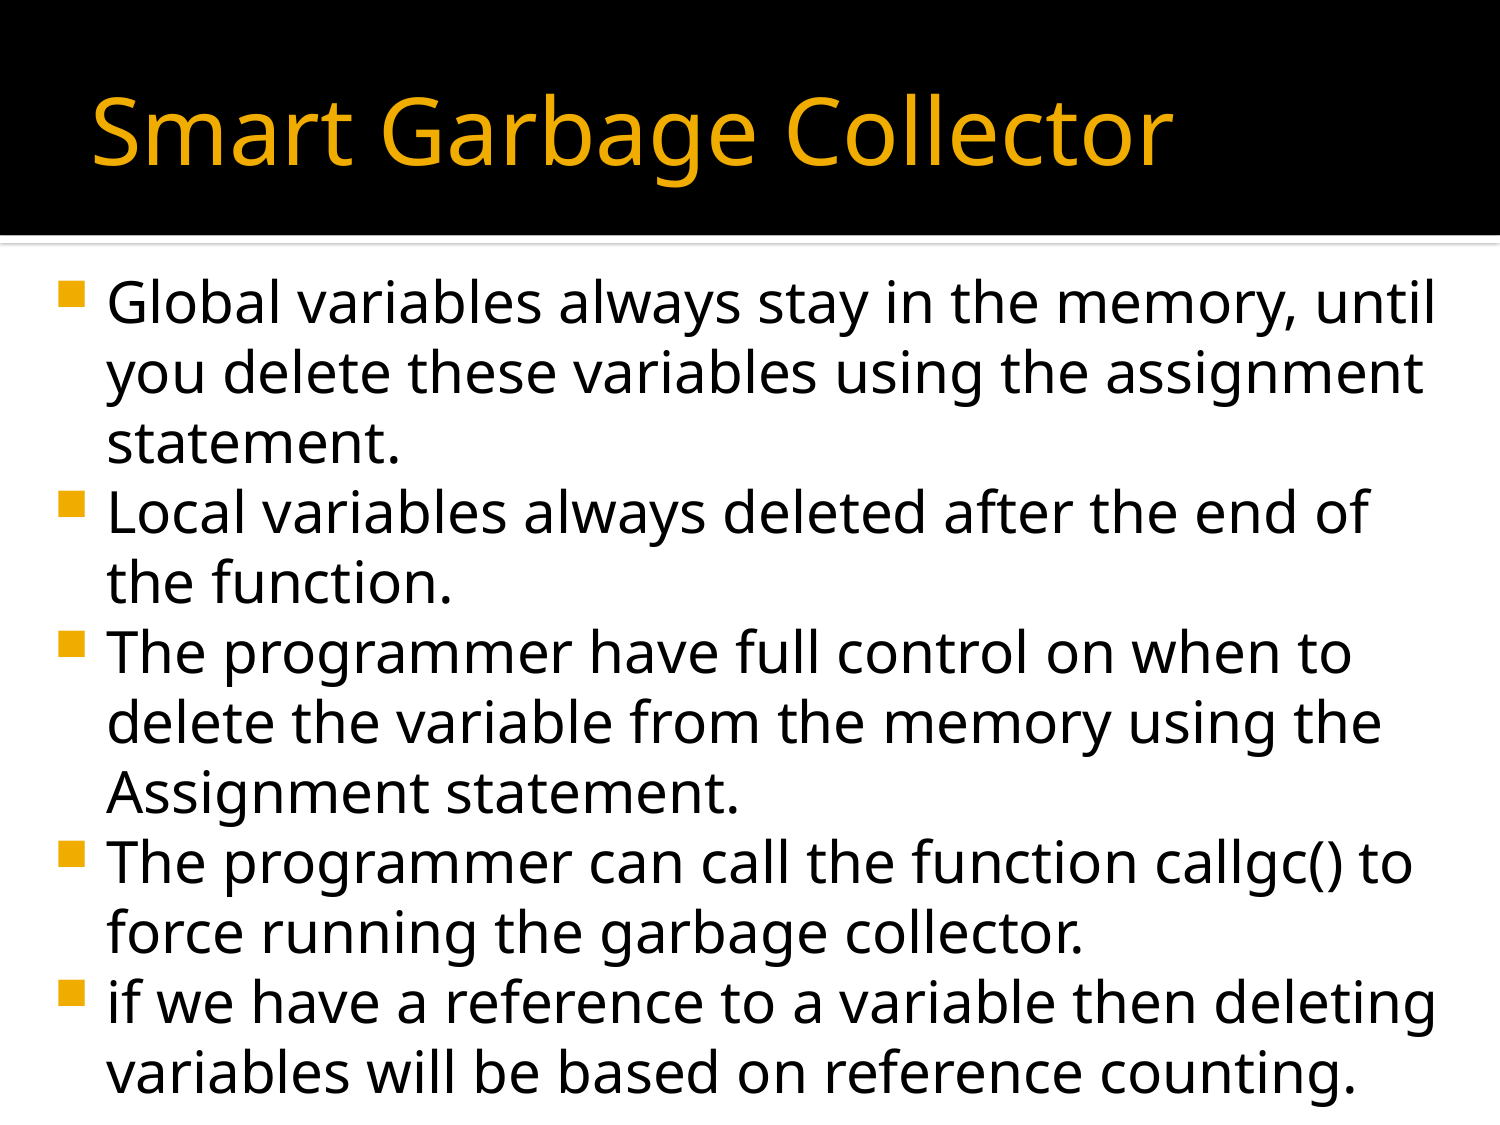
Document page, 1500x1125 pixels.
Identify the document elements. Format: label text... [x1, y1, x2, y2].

list Global variables always stay in the memory, until you delete these variables using the assignment statement. Local variables always deleted after the end of the function. The programmer have full control on when to delete the variable from the memory using the Assignment statement. The programmer can call the function callgc() to force running the garbage collector. if we have a reference to a variable then deleting variables will be based on reference counting. [24, 249, 1463, 1050]
title Smart Garbage Collector [75, 25, 1425, 231]
